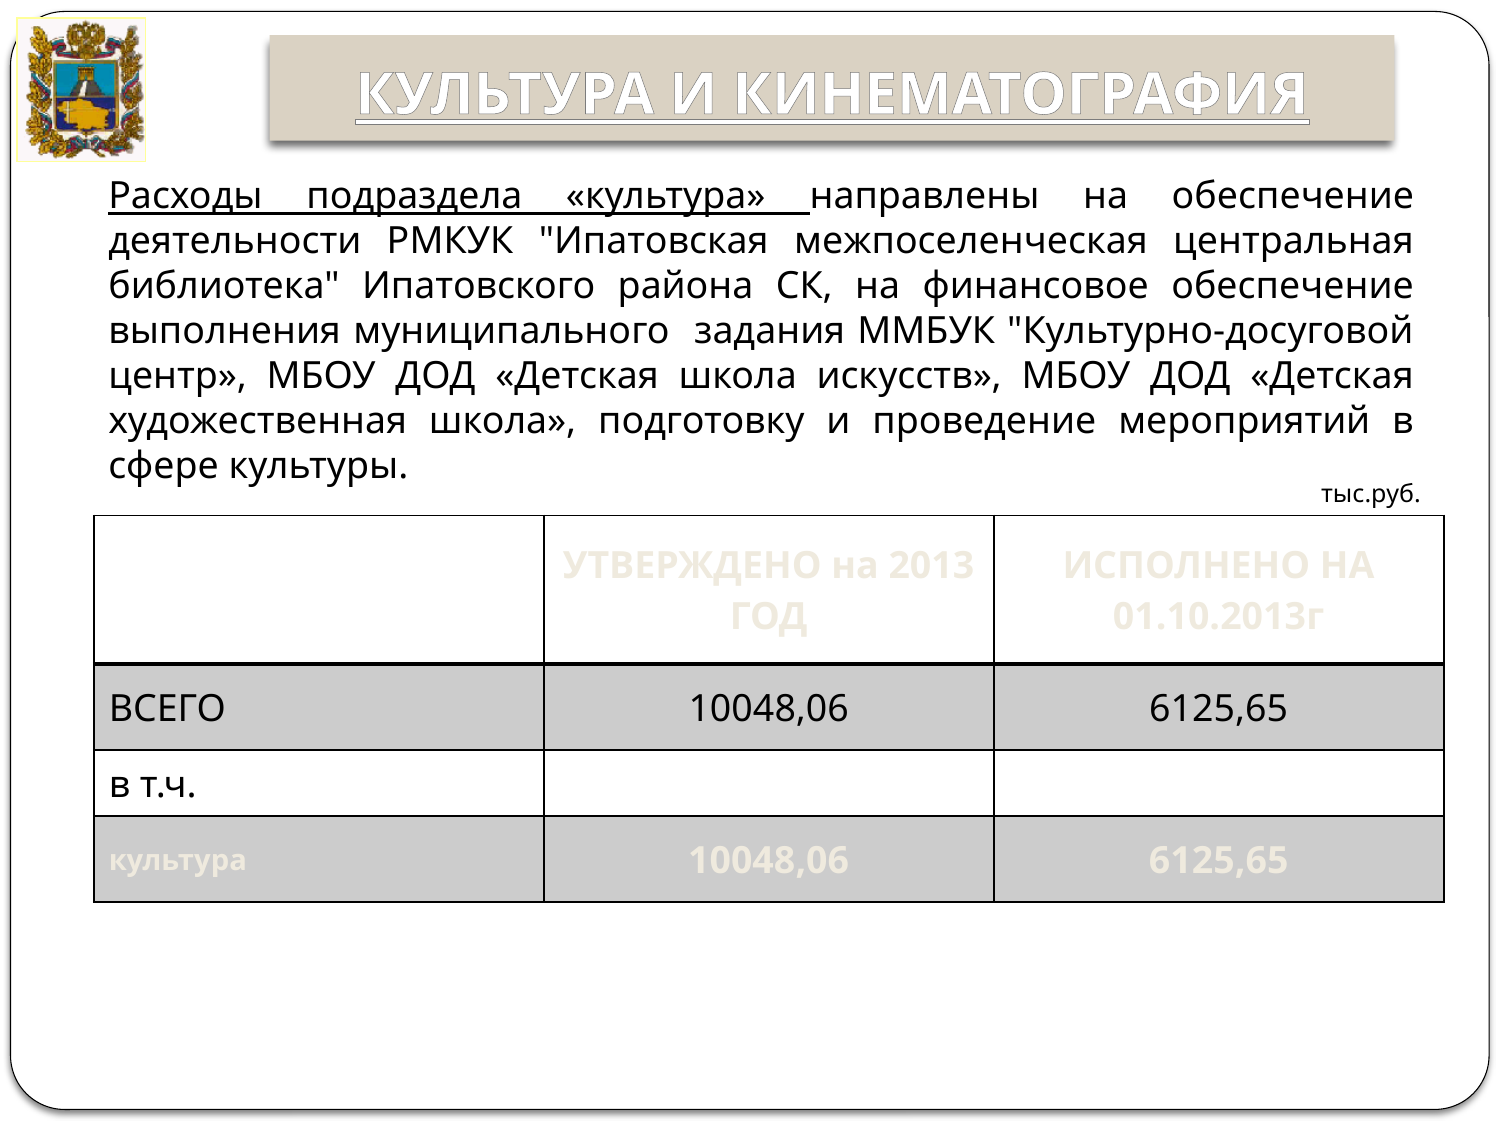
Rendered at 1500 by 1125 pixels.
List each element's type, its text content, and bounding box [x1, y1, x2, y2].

table_header УТВЕРЖДЕНО на 2013 ГОД [545, 516, 993, 662]
table_cell 10048,06 [545, 817, 993, 901]
picture [17, 18, 145, 162]
table_cell ВСЕГО [95, 666, 543, 749]
table_cell в т.ч. [95, 751, 543, 815]
table_cell культура [95, 817, 543, 901]
table_cell 10048,06 [545, 666, 993, 749]
text_box Расходы подраздела «культура» направлены на обеспечение деятельности РМКУК "Ипатовская межпоселенческая центральная библиотека" Ипатовского района СК, на финансовое обеспечение выполнения муниципального задания ММБУК "Культурно-досуговой центр», МБОУ ДОД «Детская школа искусств», МБОУ ДОД «Детская художественная школа», подготовку и проведение мероприятий в сфере культуры. [93, 163, 1430, 494]
table_cell [995, 751, 1443, 815]
title КУЛЬТУРА И КИНЕМАТОГРАФИЯ [269, 35, 1395, 141]
table_cell 6125,65 [995, 666, 1443, 749]
text_box тыс.руб. [1300, 479, 1442, 505]
table_header [95, 516, 543, 662]
table_cell 6125,65 [995, 817, 1443, 901]
table_cell [545, 751, 993, 815]
table_header ИСПОЛНЕНО НА 01.10.2013г [995, 516, 1443, 662]
